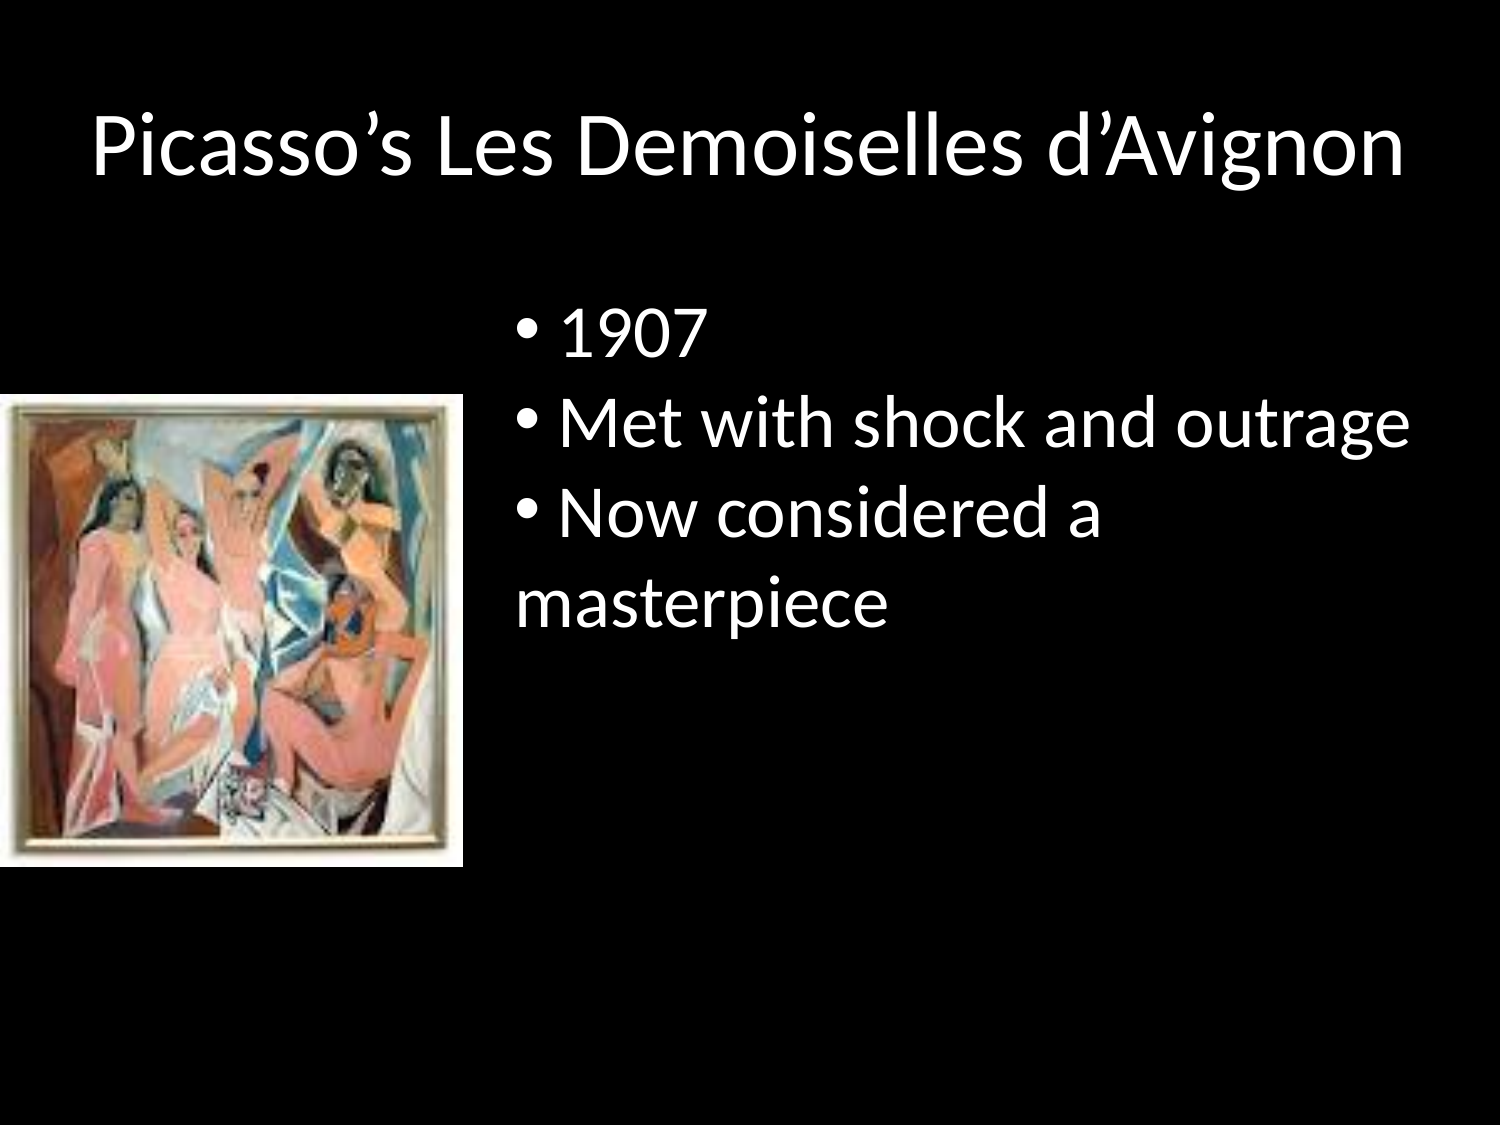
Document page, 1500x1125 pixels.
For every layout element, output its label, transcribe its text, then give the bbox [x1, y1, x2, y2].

title Picasso’s Les Demoiselles d’Avignon [75, 45, 1425, 233]
text_box 1907 Met with shock and outrage Now considered a masterpiece [499, 274, 1475, 650]
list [0, 393, 463, 867]
